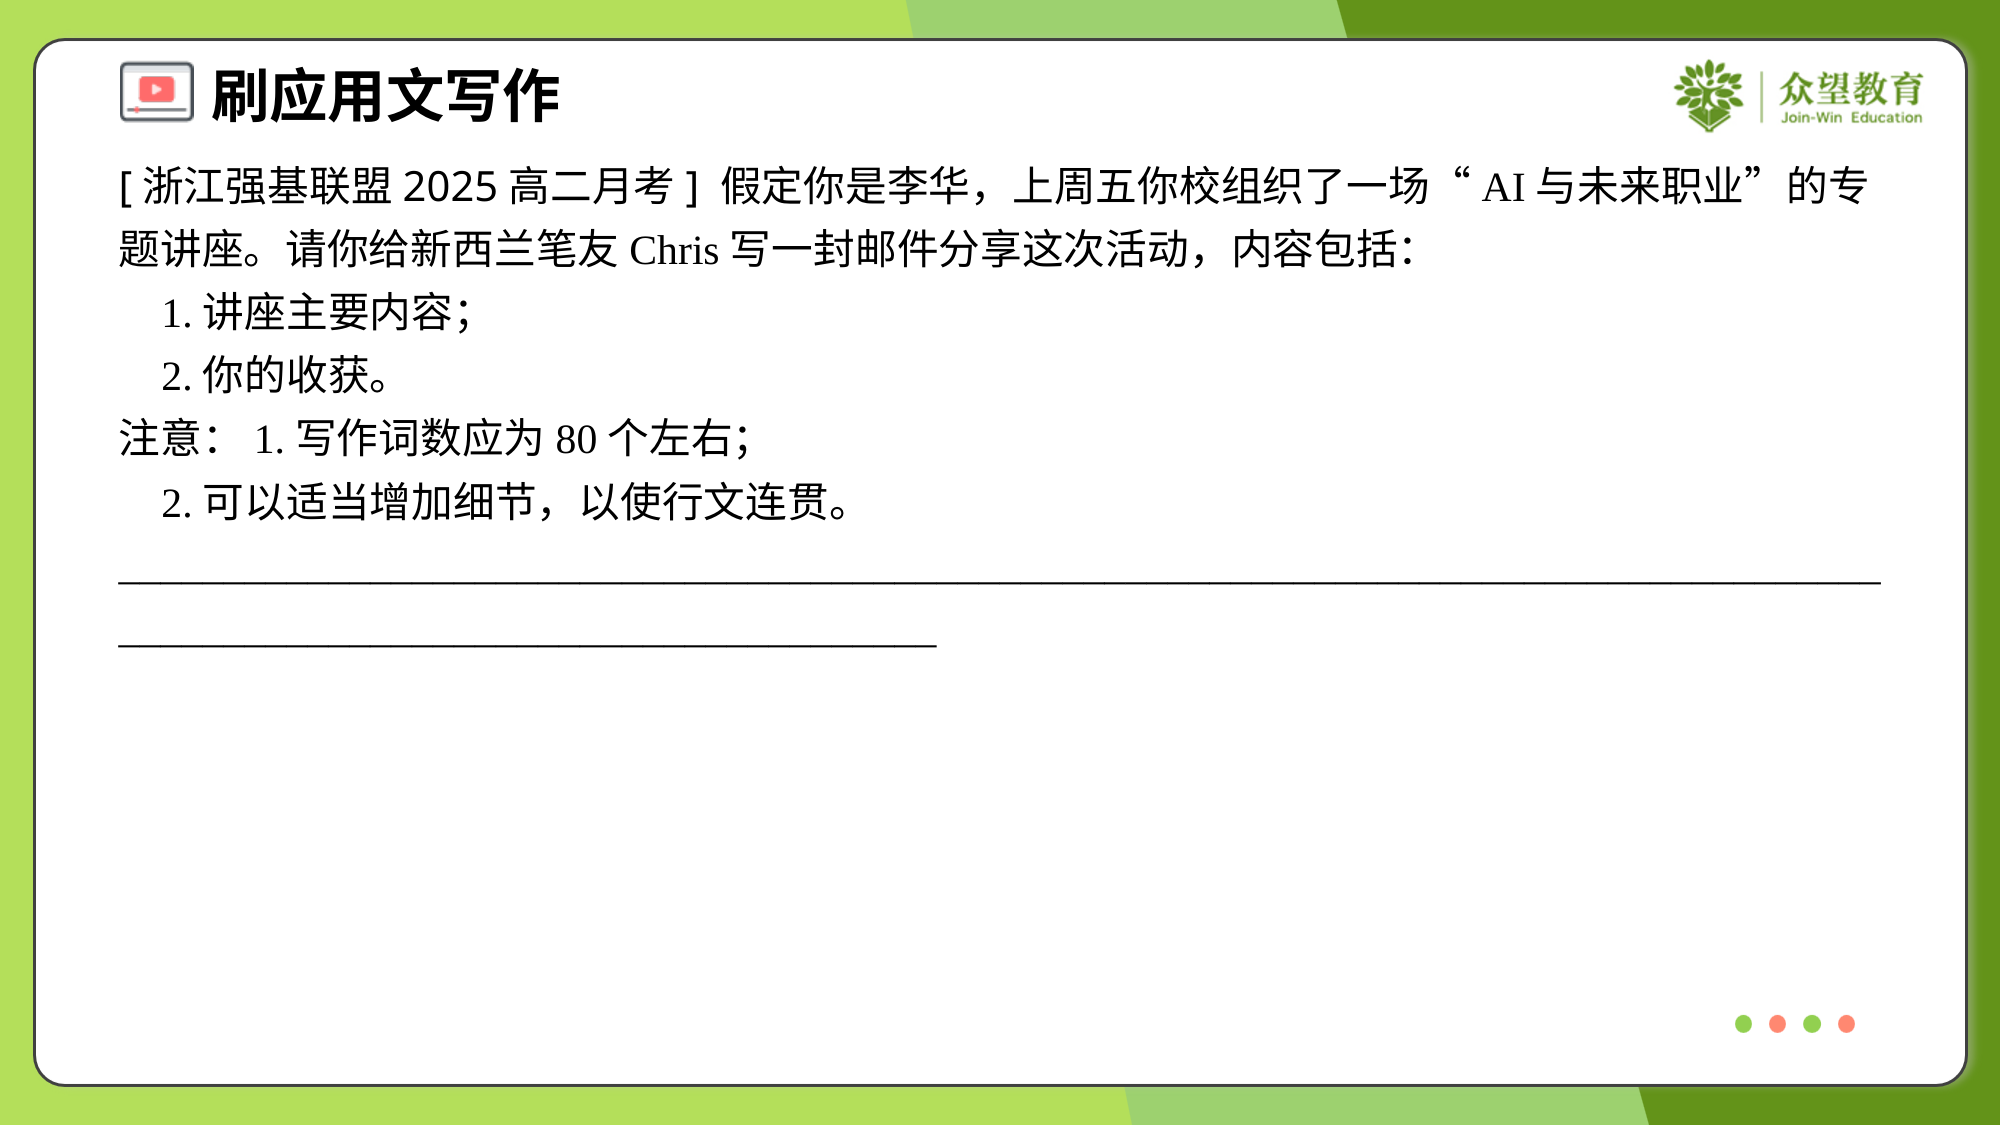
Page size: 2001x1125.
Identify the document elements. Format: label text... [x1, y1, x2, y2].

text_box 2.可以适当增加细节，以使行文连贯。 ___________________________________________________________________________________________________________________________ [118, 463, 1883, 646]
text_box [浙江强基联盟2025高二月考] 假定你是李华，上周五你校组织了一场“AI与未来职业”的专题讲座。请你给新西兰笔友Chris写一封邮件分享这次活动，内容包括： [118, 147, 1883, 268]
text_box 1.讲座主要内容； [118, 273, 1883, 331]
picture [0, 0, 2000, 1125]
text_box 2.你的收获。 注意：1.写作词数应为80个左右； [118, 336, 1883, 457]
